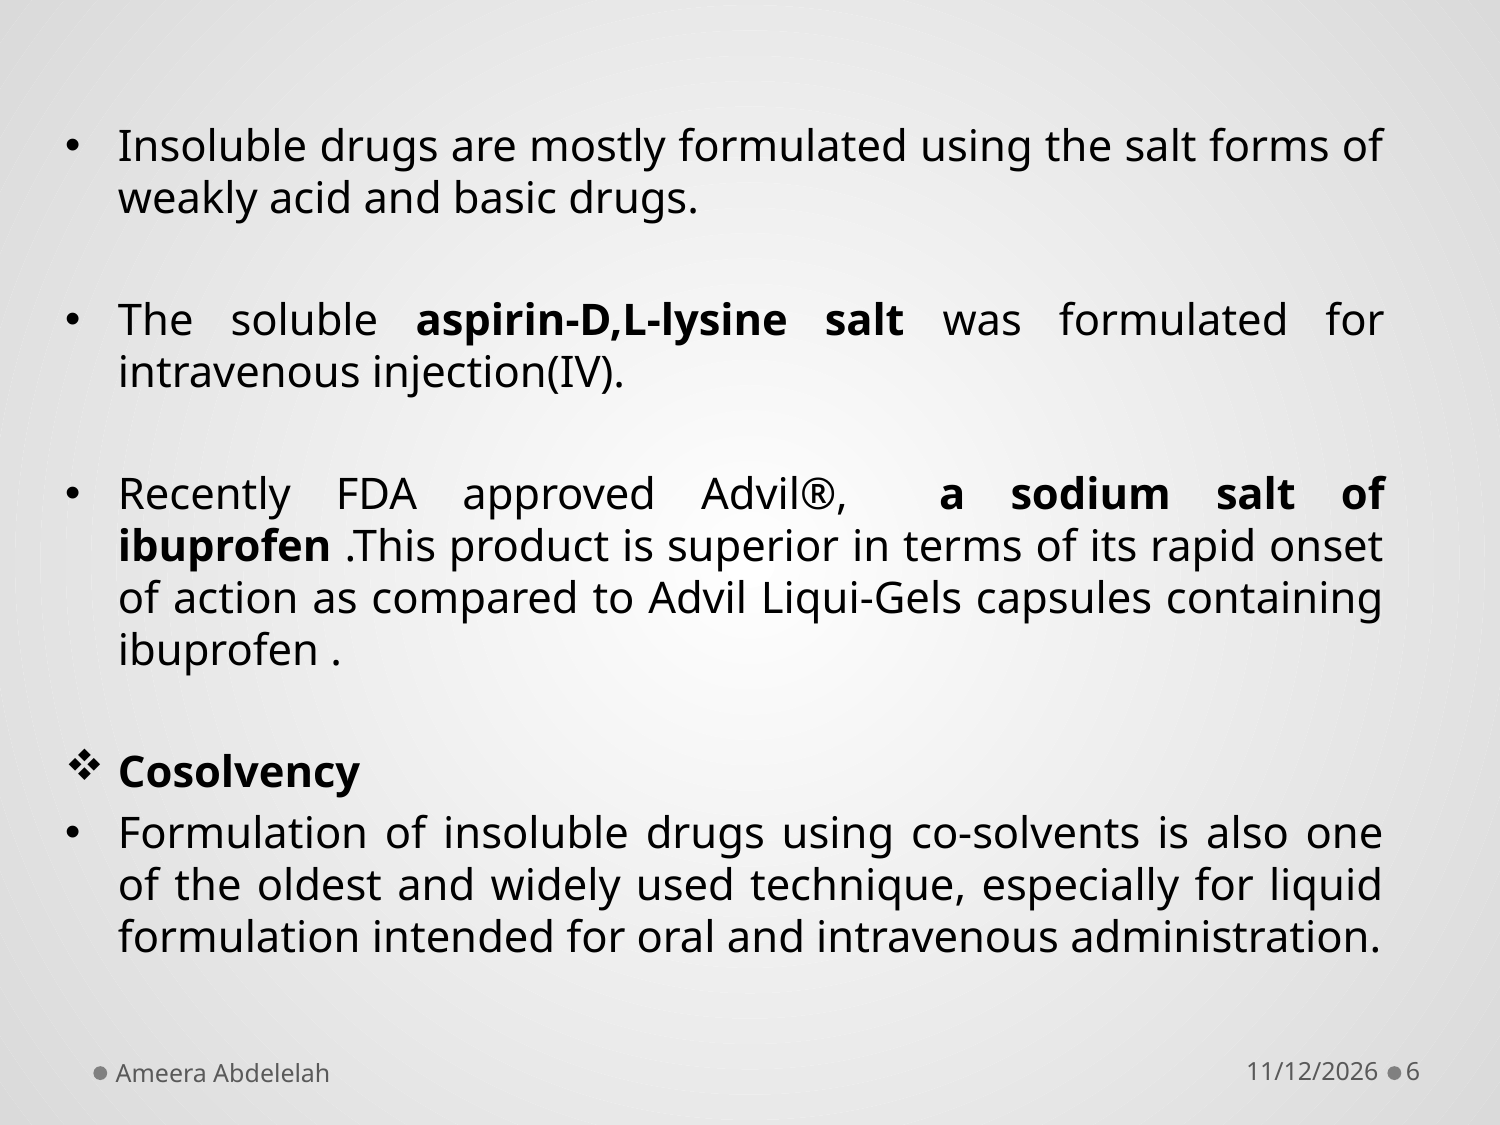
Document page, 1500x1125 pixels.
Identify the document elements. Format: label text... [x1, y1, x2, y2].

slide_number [1043, 1042, 1386, 1103]
footer Ameera Abdelelah [108, 1042, 576, 1103]
list Insoluble drugs are mostly formulated using the salt forms of weakly acid and basic drugs. The soluble aspirin-D,L-lysine salt was formulated for intravenous injection(IV). Recently FDA approved Advil®, a sodium salt of ibuprofen .This product is superior in terms of its rapid onset of action as compared to Advil Liqui-Gels capsules containing ibuprofen . Cosolvency Formulation of insoluble drugs using co-solvents is also one of the oldest and widely used technique, especially for liquid formulation intended for oral and intravenous administration. [50, 50, 1400, 1025]
slide_number 6 [1401, 1042, 1494, 1103]
